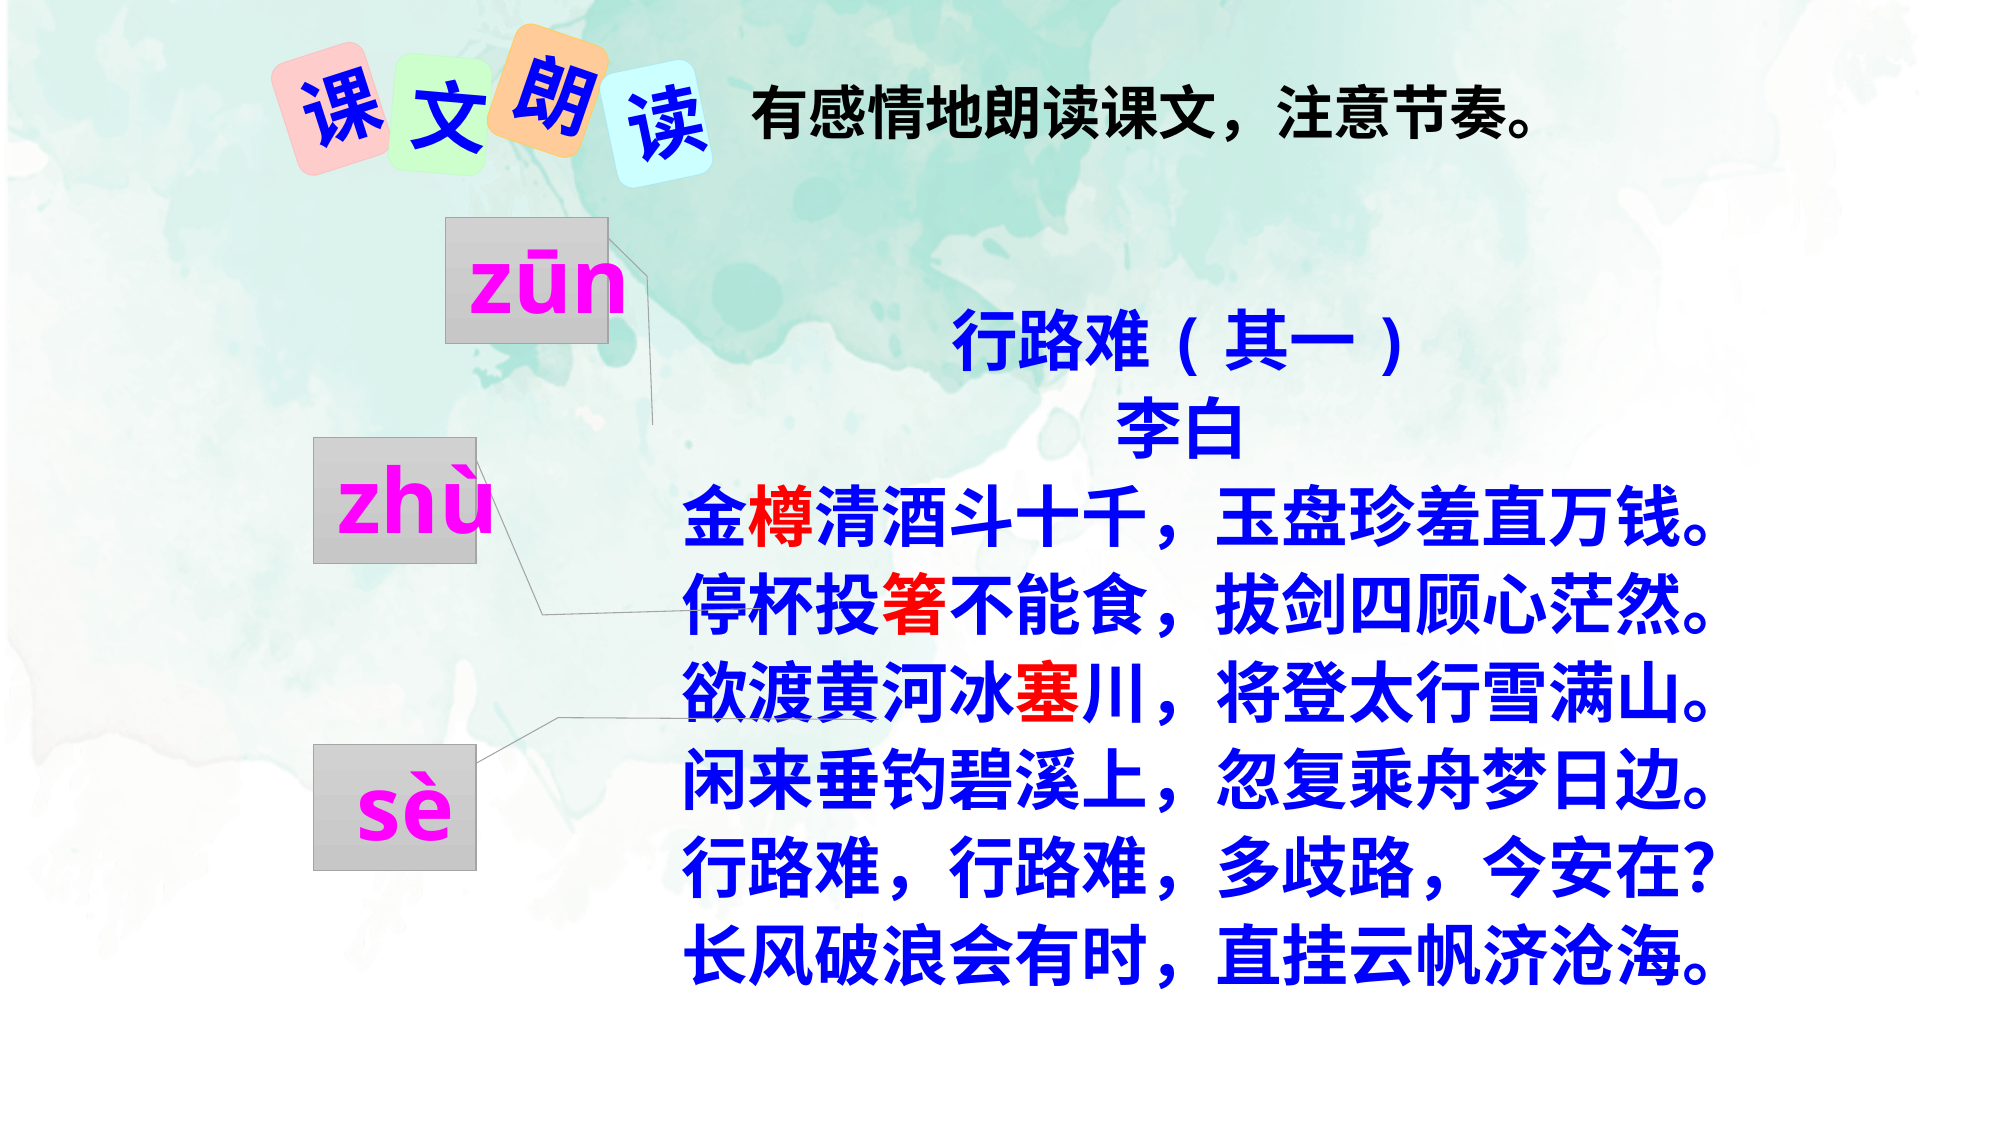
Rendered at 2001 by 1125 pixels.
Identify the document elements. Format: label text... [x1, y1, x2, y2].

text_box 有感情地朗读课文，注意节奏。 [735, 69, 1612, 154]
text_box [313, 743, 476, 871]
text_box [445, 216, 640, 344]
picture [0, 0, 2000, 1125]
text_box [313, 436, 507, 564]
text_box 行路难(其一) 李白 金樽清酒斗十千，玉盘珍羞直万钱。 停杯投箸不能食，拔剑四顾心茫然。 欲渡黄河冰塞川，将登太行雪满山。 闲来垂钓碧溪上，忽复乘舟梦日边。 行路难，行路难，多歧路，今安在？ 长风破浪会有时，直挂云帆济沧海。 [656, 280, 1708, 1005]
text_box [282, 32, 705, 183]
